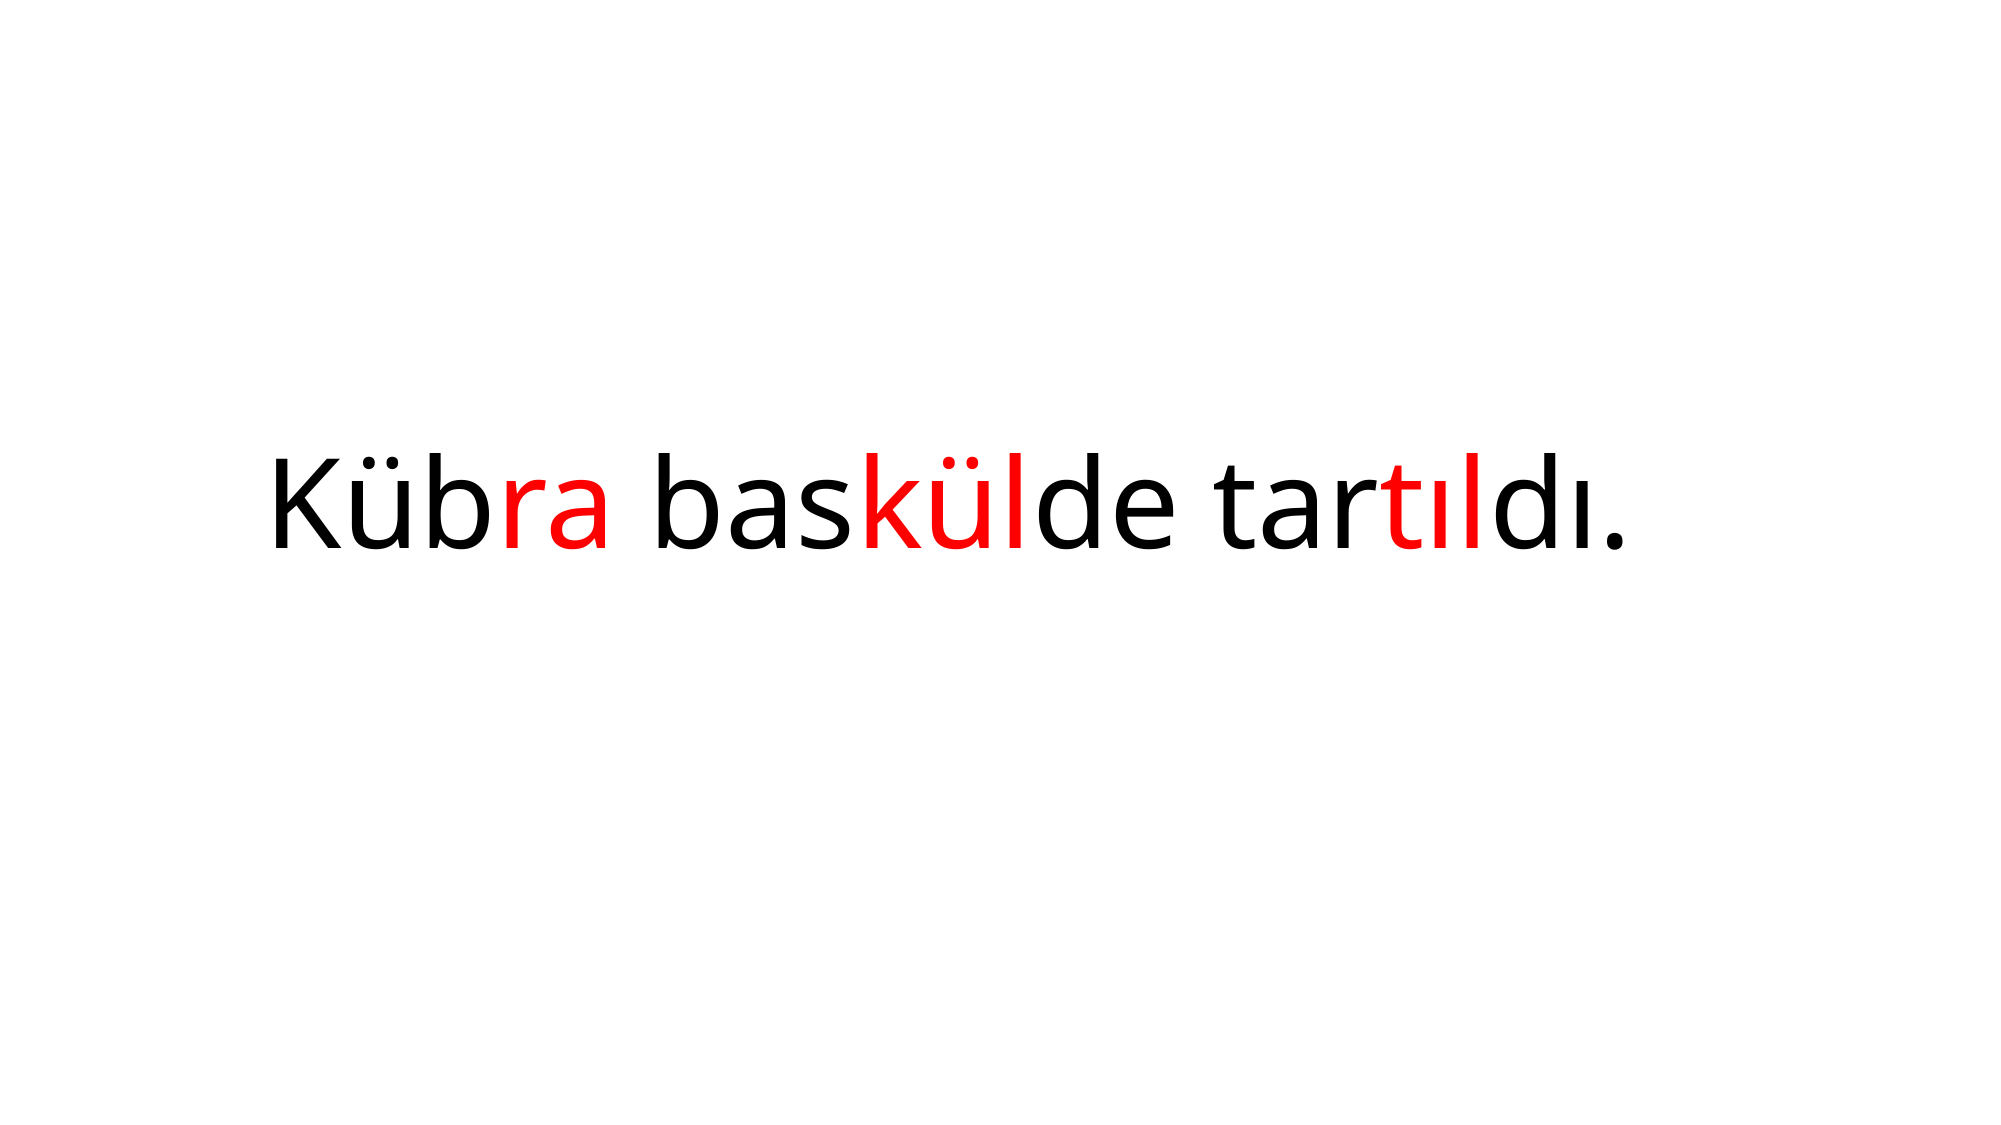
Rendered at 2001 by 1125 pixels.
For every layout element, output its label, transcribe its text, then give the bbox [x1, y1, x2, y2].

title Kübra baskülde tartıldı. [249, 191, 1750, 584]
